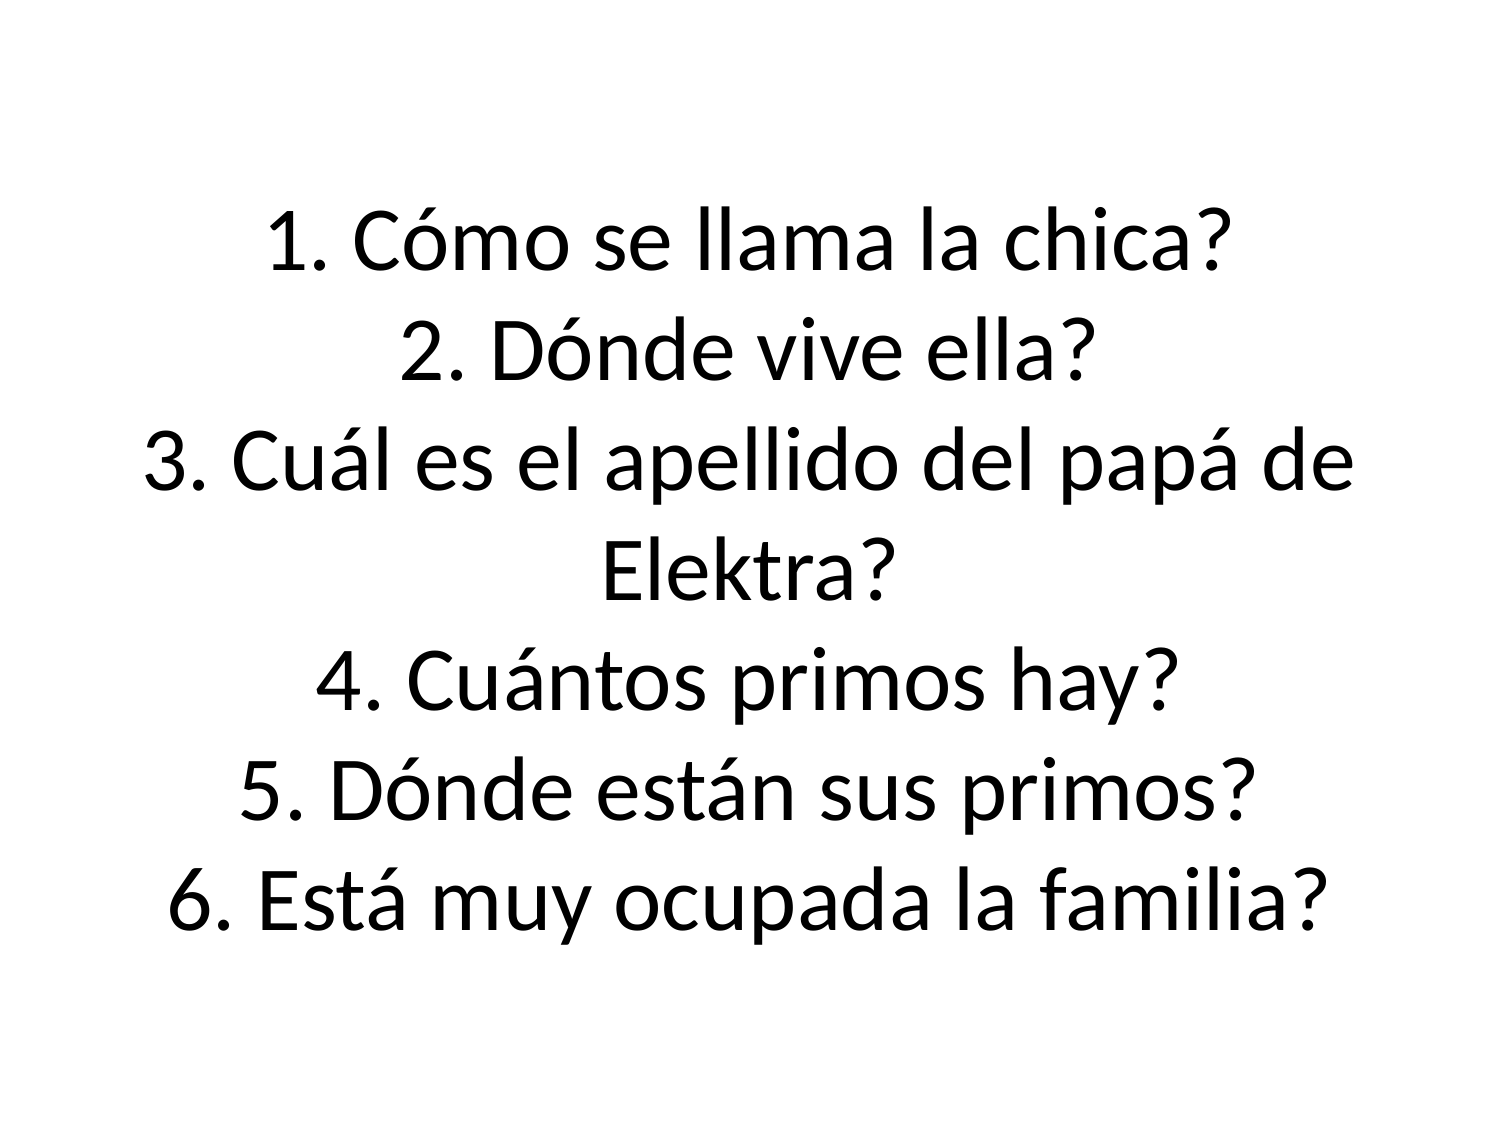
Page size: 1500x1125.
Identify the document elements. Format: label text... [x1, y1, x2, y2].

title 1. Cómo se llama la chica? 2. Dónde vive ella? 3. Cuál es el apellido del papá de Elektra? 4. Cuántos primos hay? 5. Dónde están sus primos? 6. Está muy ocupada la familia? [75, 45, 1425, 1083]
